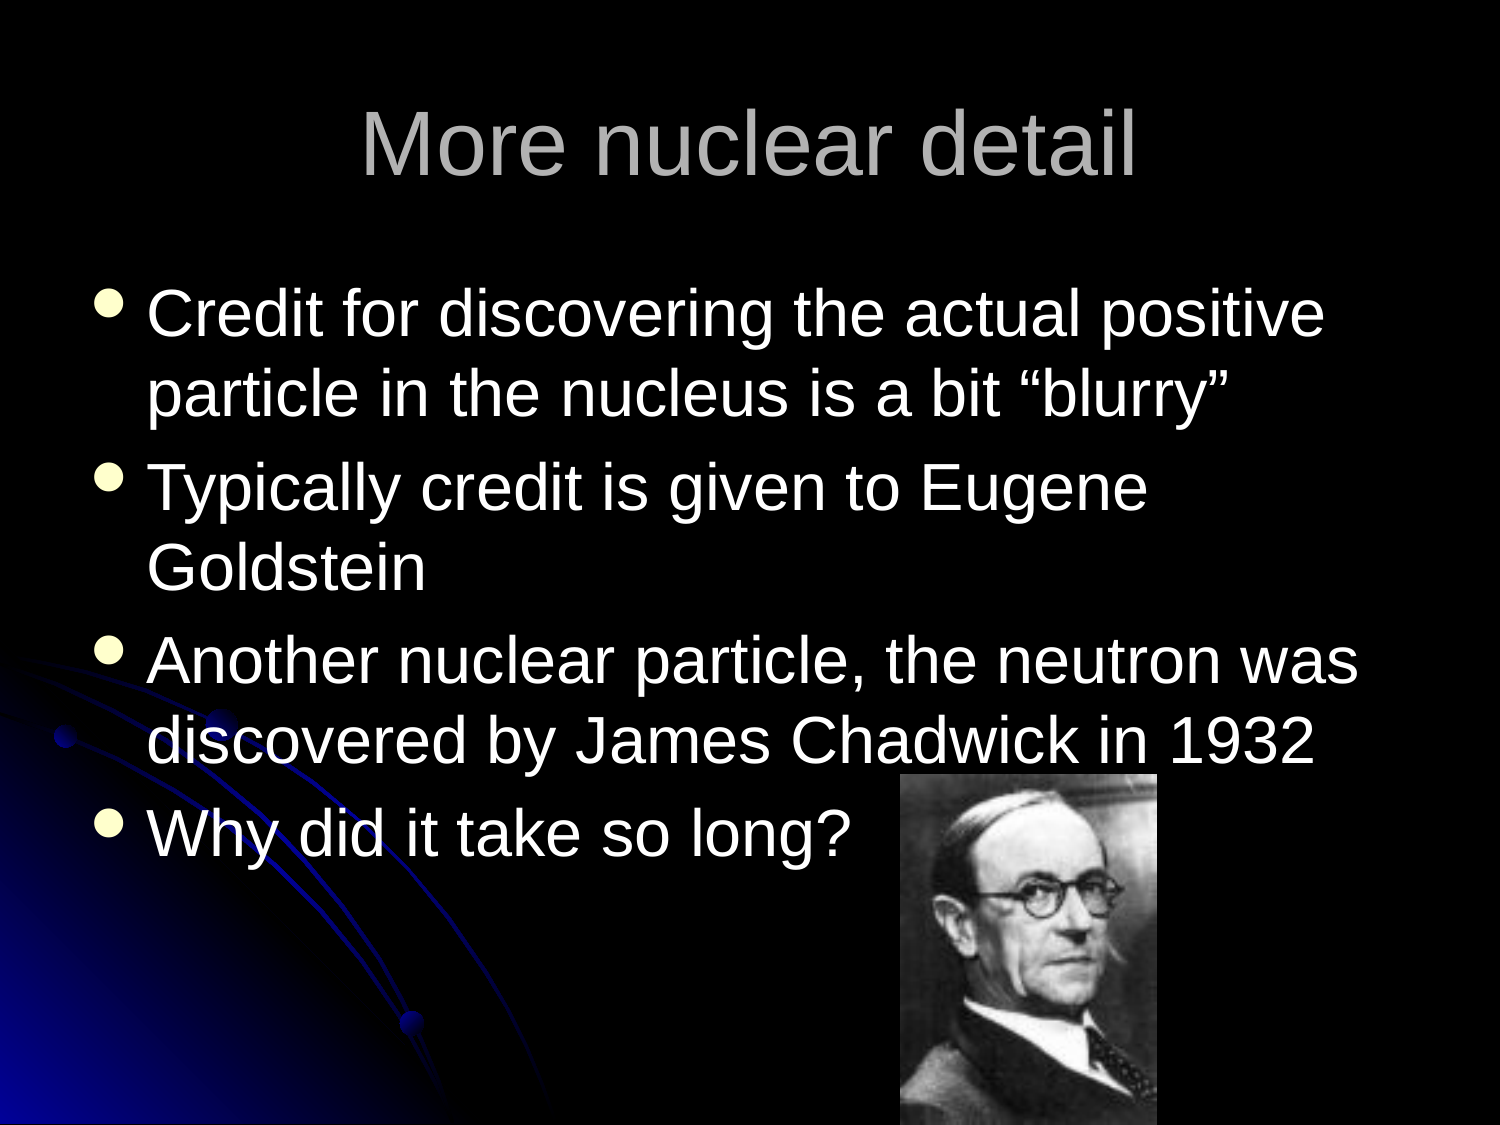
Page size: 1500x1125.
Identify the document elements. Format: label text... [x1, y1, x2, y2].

title More nuclear detail [74, 45, 1426, 233]
list Credit for discovering the actual positive particle in the nucleus is a bit “blurry” Typically credit is given to Eugene Goldstein Another nuclear particle, the neutron was discovered by James Chadwick in 1932 Why did it take so long? [74, 262, 1426, 1006]
picture [899, 774, 1157, 1125]
